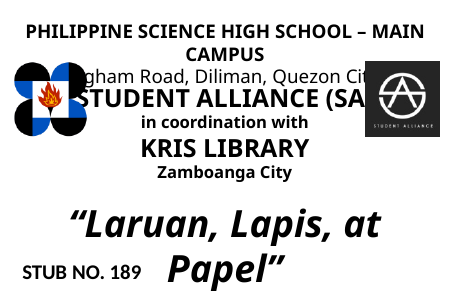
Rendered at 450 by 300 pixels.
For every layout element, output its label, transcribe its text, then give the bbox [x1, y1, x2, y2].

text_box STUDENT ALLIANCE (SA) in coordination with KRIS LIBRARY Zamboanga City [0, 74, 450, 190]
text_box PHILIPPINE SCIENCE HIGH SCHOOL – MAIN CAMPUS Agham Road, Diliman, Quezon City [0, 12, 450, 74]
text_box “Laruan, Lapis, at Papel” [0, 192, 450, 298]
picture [364, 60, 441, 137]
picture [12, 60, 88, 137]
text_box STUB NO. 189 [7, 251, 213, 292]
